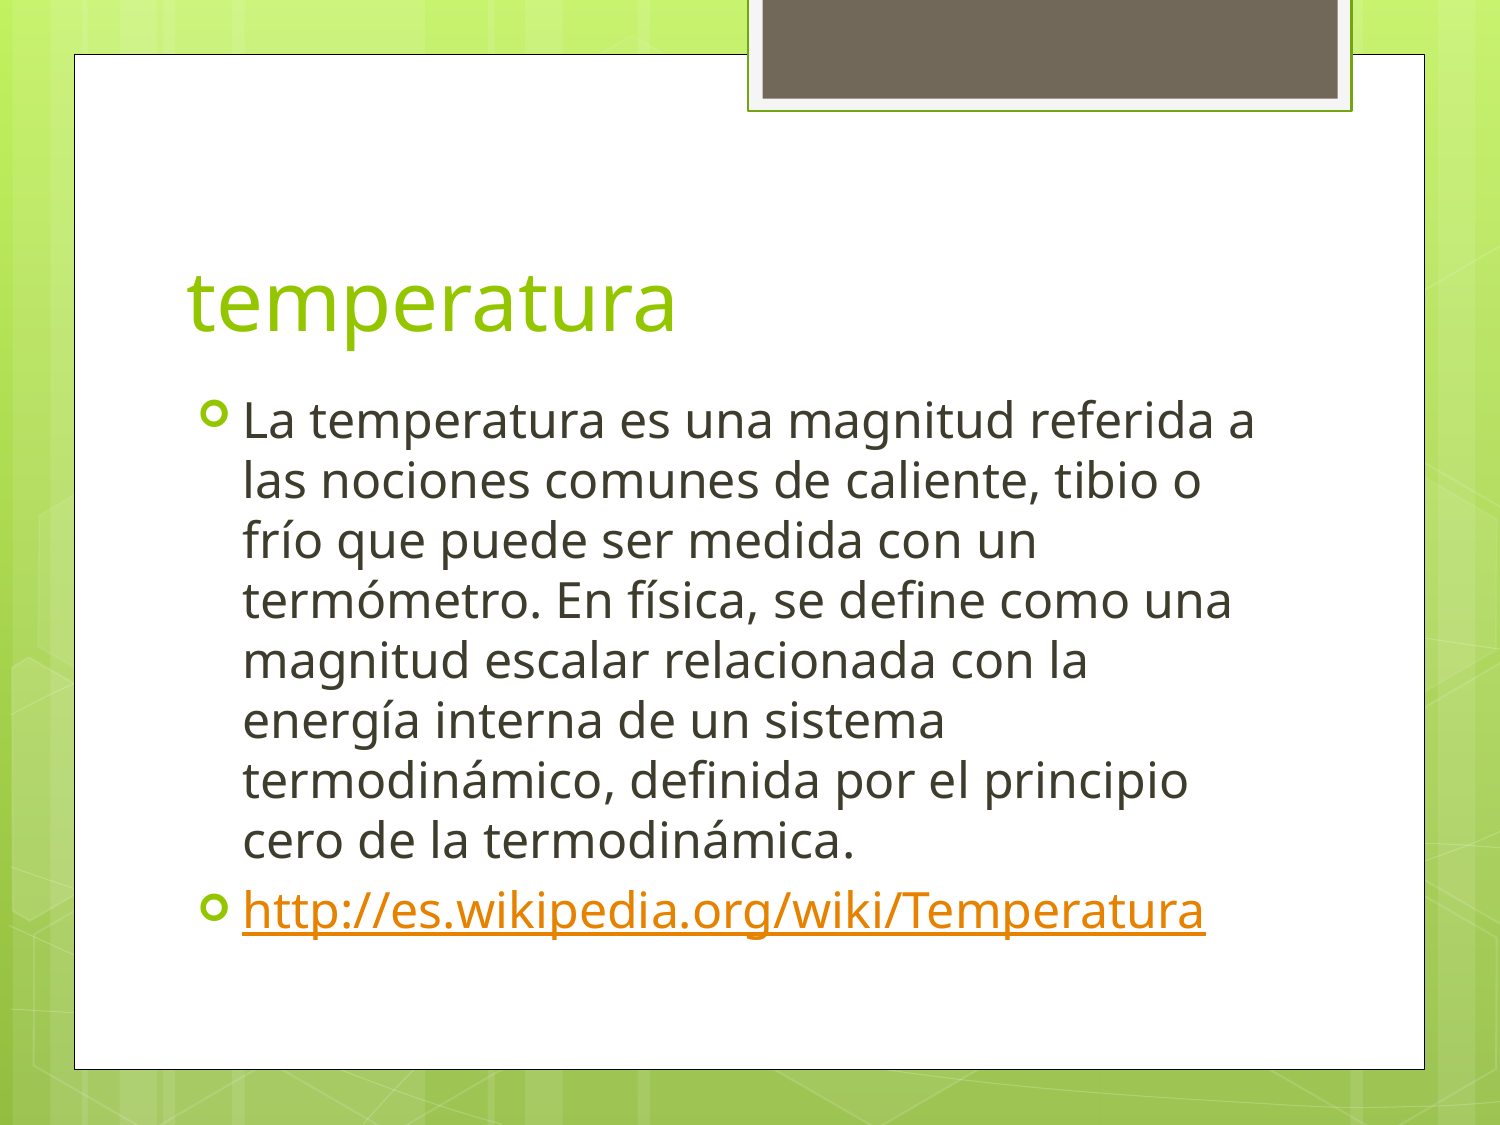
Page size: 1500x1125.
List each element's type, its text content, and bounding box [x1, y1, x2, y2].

title temperatura [171, 168, 1324, 357]
list La temperatura es una magnitud referida a las nociones comunes de caliente, tibio o frío que puede ser medida con un termómetro. En física, se define como una magnitud escalar relacionada con la energía interna de un sistema termodinámico, definida por el principio cero de la termodinámica. http://es.wikipedia.org/wiki/Temperatura [171, 381, 1283, 957]
